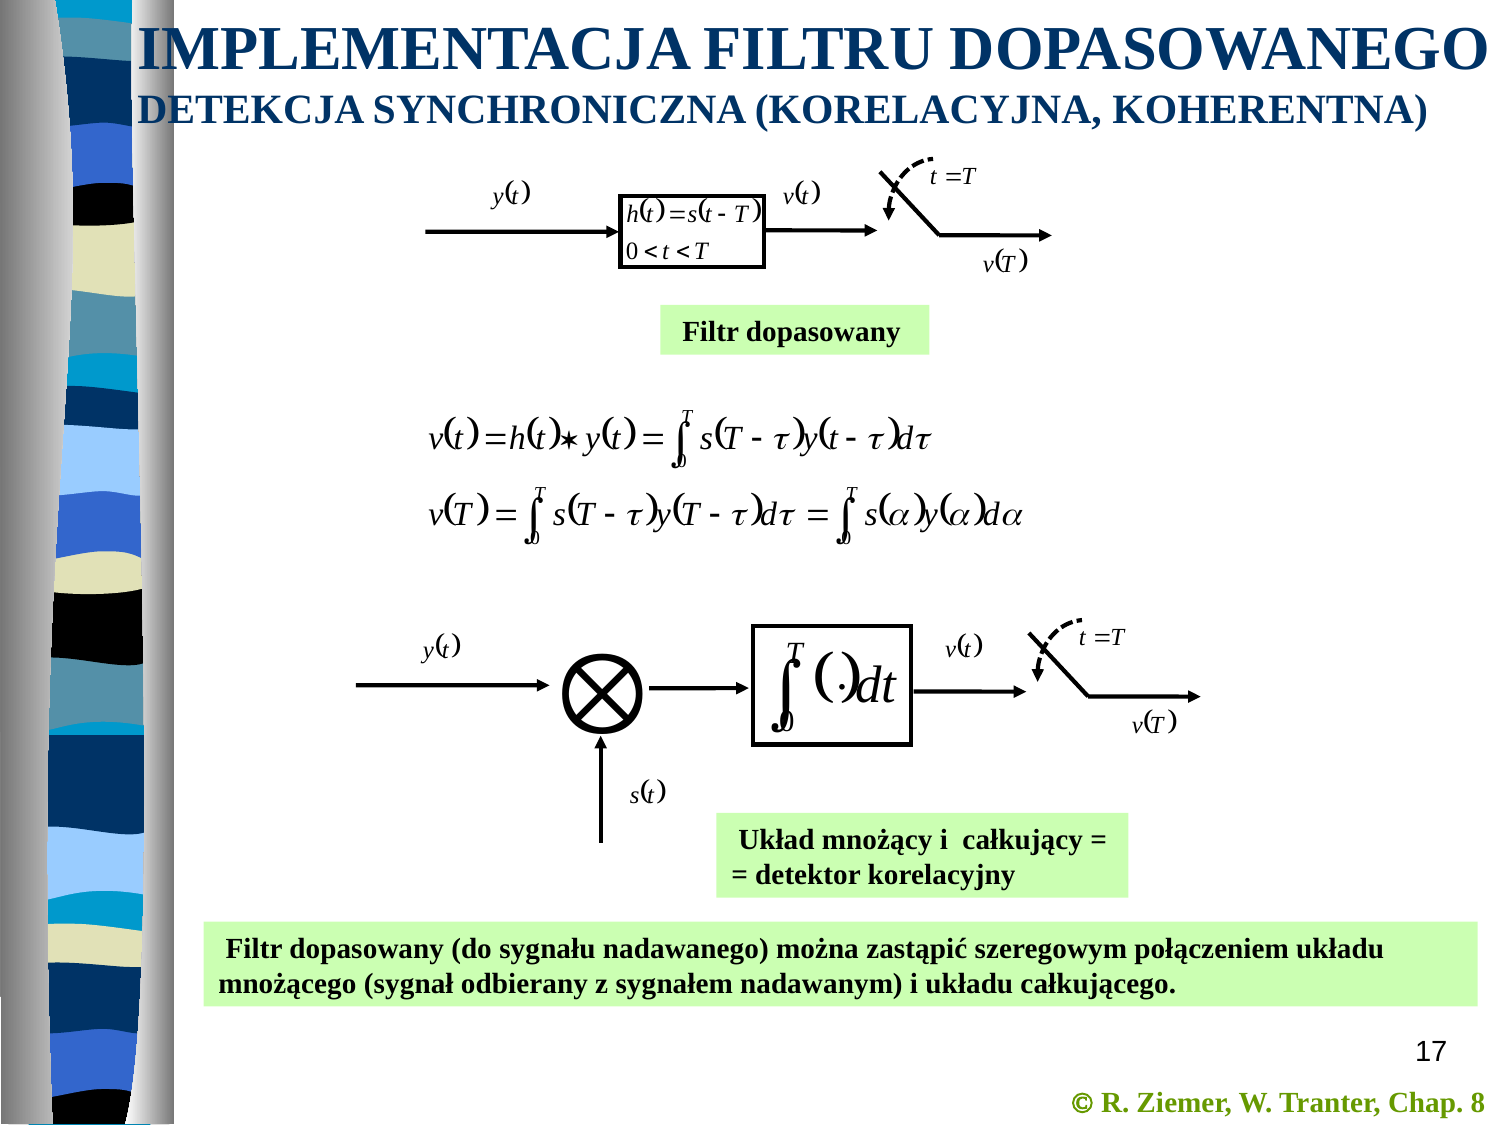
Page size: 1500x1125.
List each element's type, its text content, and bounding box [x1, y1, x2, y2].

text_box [355, 606, 1201, 843]
slide_number 17 [1149, 1024, 1463, 1076]
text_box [423, 400, 1030, 554]
text_box Układ mnożący i całkujący = = detektor korelacyjny [716, 851, 1129, 898]
text_box Filtr dopasowany [660, 304, 930, 355]
text_box IMPLEMENTACJA FILTRU DOPASOWANEGO DETEKCJA SYNCHRONICZNA (KORELACYJNA, KOHERENTNA) [122, 0, 1500, 165]
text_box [425, 158, 1053, 283]
text_box Filtr dopasowany (do sygnału nadawanego) można zastąpić szeregowym połączeniem układu mnożącego (sygnał odbierany z sygnałem nadawanym) i układu całkującego. [203, 921, 1478, 1007]
text_box  R. Ziemer, W. Tranter, Chap. 8 [1055, 1076, 1500, 1125]
